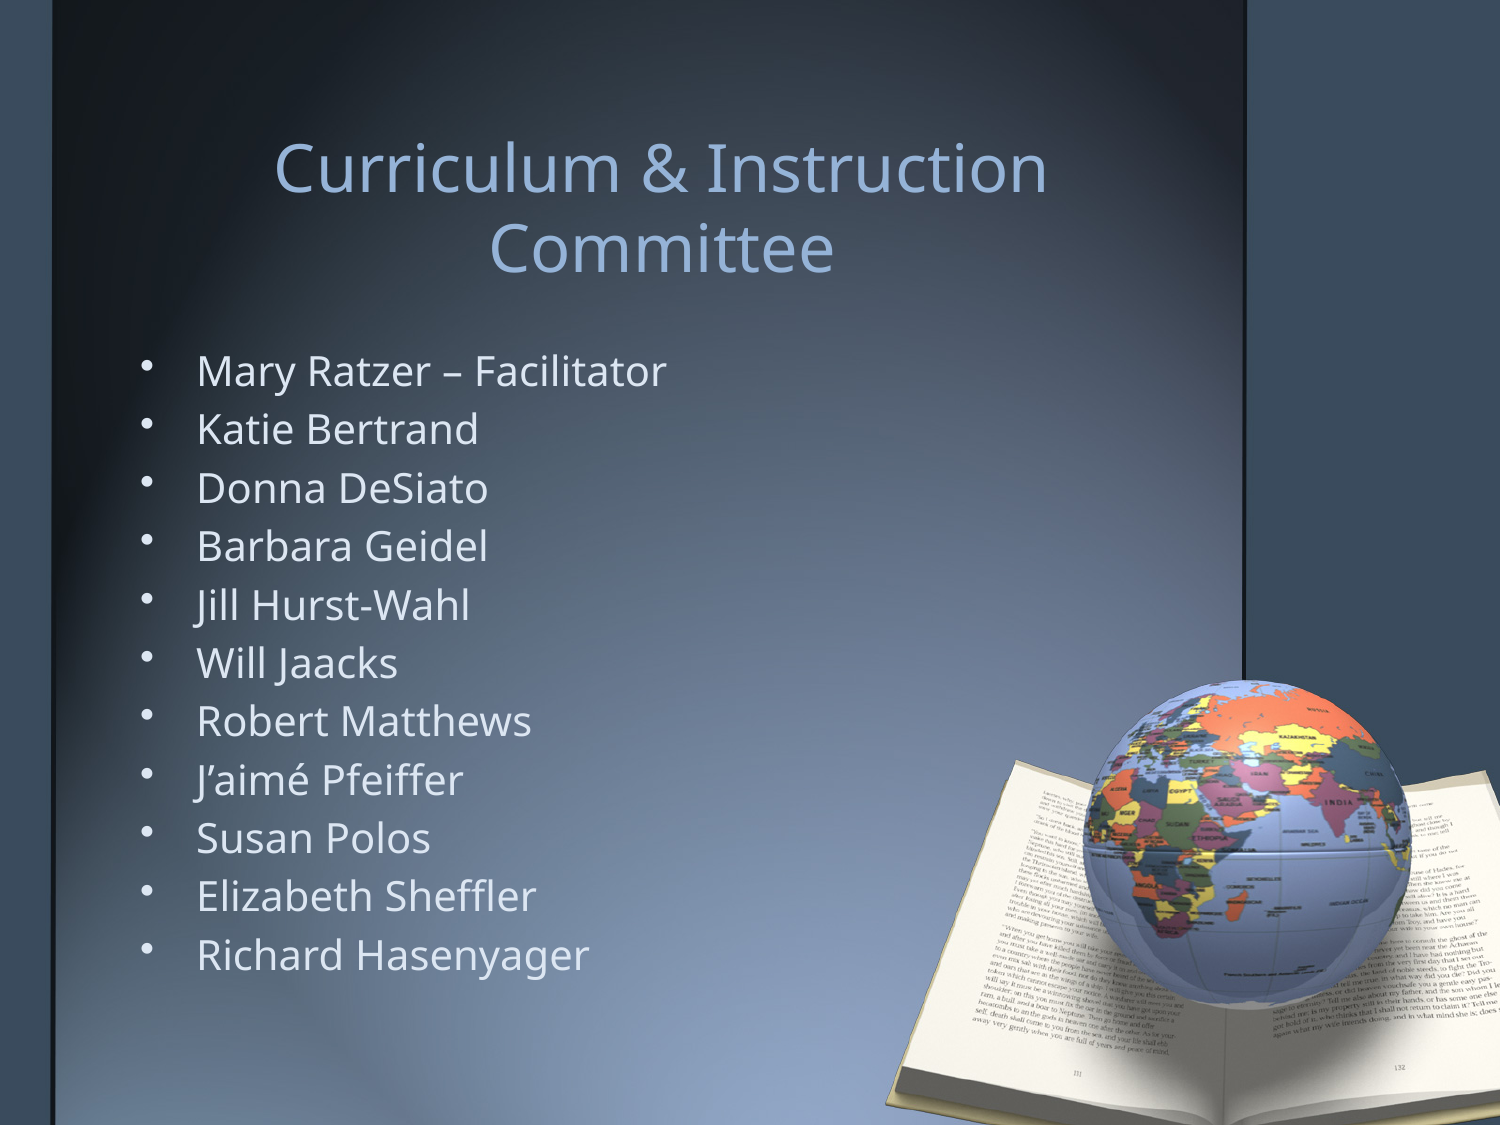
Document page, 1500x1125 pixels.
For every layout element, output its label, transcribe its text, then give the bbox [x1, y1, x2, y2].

picture [0, 0, 1500, 1125]
title Curriculum & Instruction Committee [124, 137, 1201, 276]
list Mary Ratzer – Facilitator Katie Bertrand Donna DeSiato Barbara Geidel Jill Hurst-Wahl Will Jaacks Robert Matthews J’aimé Pfeiffer Susan Polos Elizabeth Sheffler Richard Hasenyager [124, 337, 1201, 1051]
